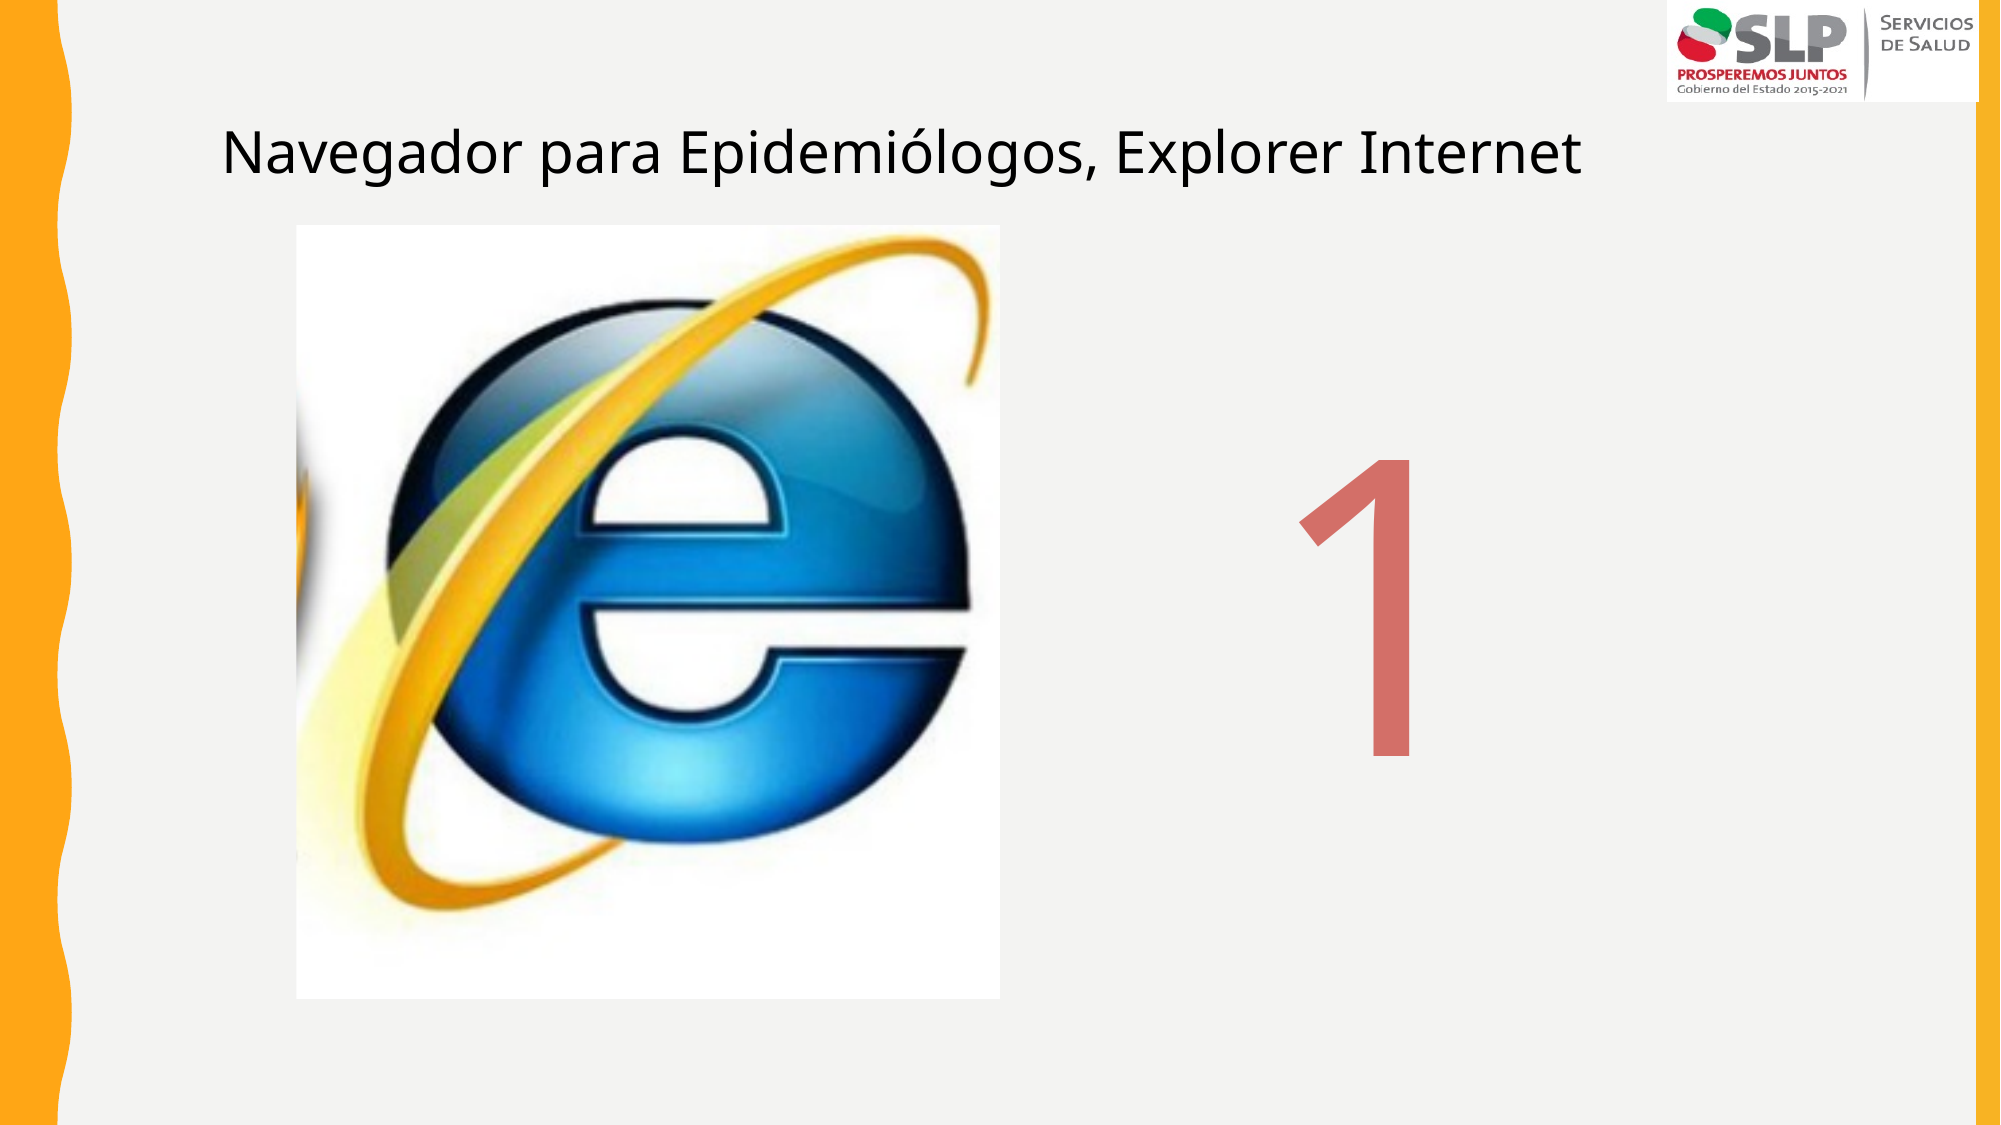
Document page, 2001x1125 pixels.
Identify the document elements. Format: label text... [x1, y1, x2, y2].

picture [296, 225, 1001, 999]
text_box Navegador para Epidemiólogos, Explorer Internet [206, 107, 1598, 193]
text_box 1 [1188, 334, 1573, 847]
picture [1667, 0, 1979, 102]
